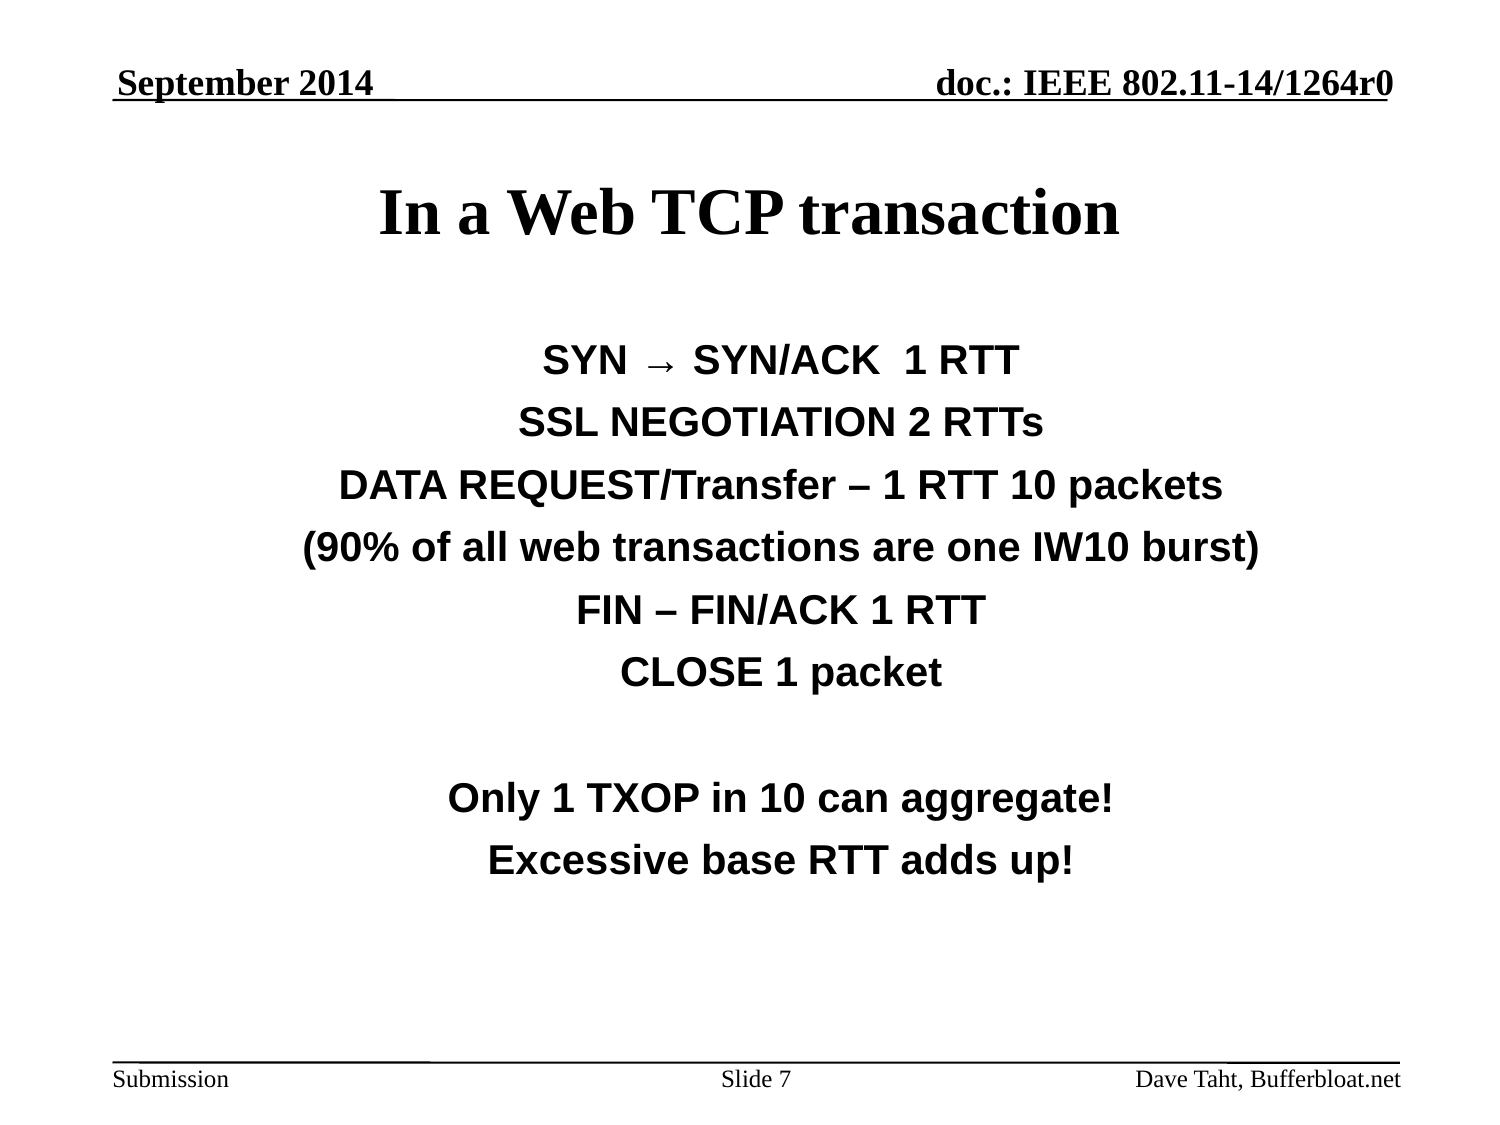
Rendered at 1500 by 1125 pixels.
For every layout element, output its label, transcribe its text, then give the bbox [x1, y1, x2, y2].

slide_number Slide 7 [712, 1061, 800, 1123]
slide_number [116, 58, 507, 104]
footer Dave Taht, Bufferbloat.net [1007, 1061, 1402, 1093]
title In a Web TCP transaction [112, 111, 1388, 303]
list SYN → SYN/ACK 1 RTT SSL NEGOTIATION 2 RTTs DATA REQUEST/Transfer – 1 RTT 10 packets (90% of all web transactions are one IW10 burst) FIN – FIN/ACK 1 RTT CLOSE 1 packet Only 1 TXOP in 10 can aggregate! Excessive base RTT adds up! [112, 324, 1451, 1016]
